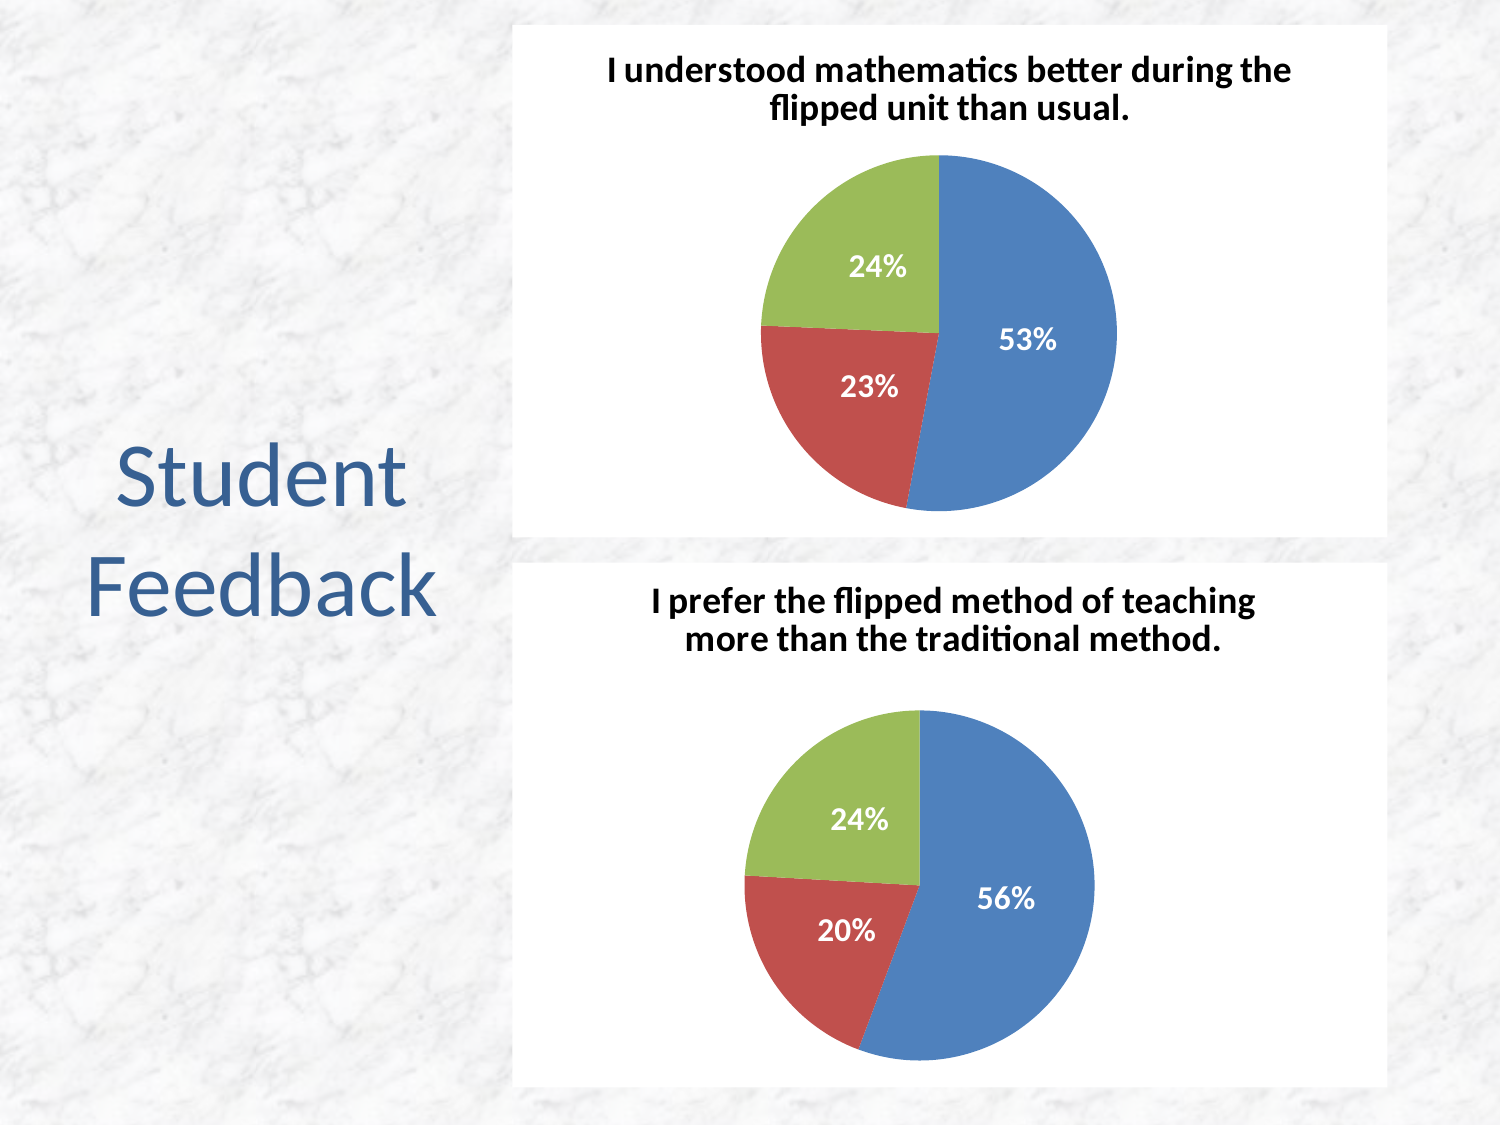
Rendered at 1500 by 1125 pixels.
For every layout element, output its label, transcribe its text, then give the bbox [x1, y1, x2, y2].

chart [512, 562, 1388, 1088]
chart [512, 24, 1388, 538]
title Student Feedback [0, 399, 525, 650]
